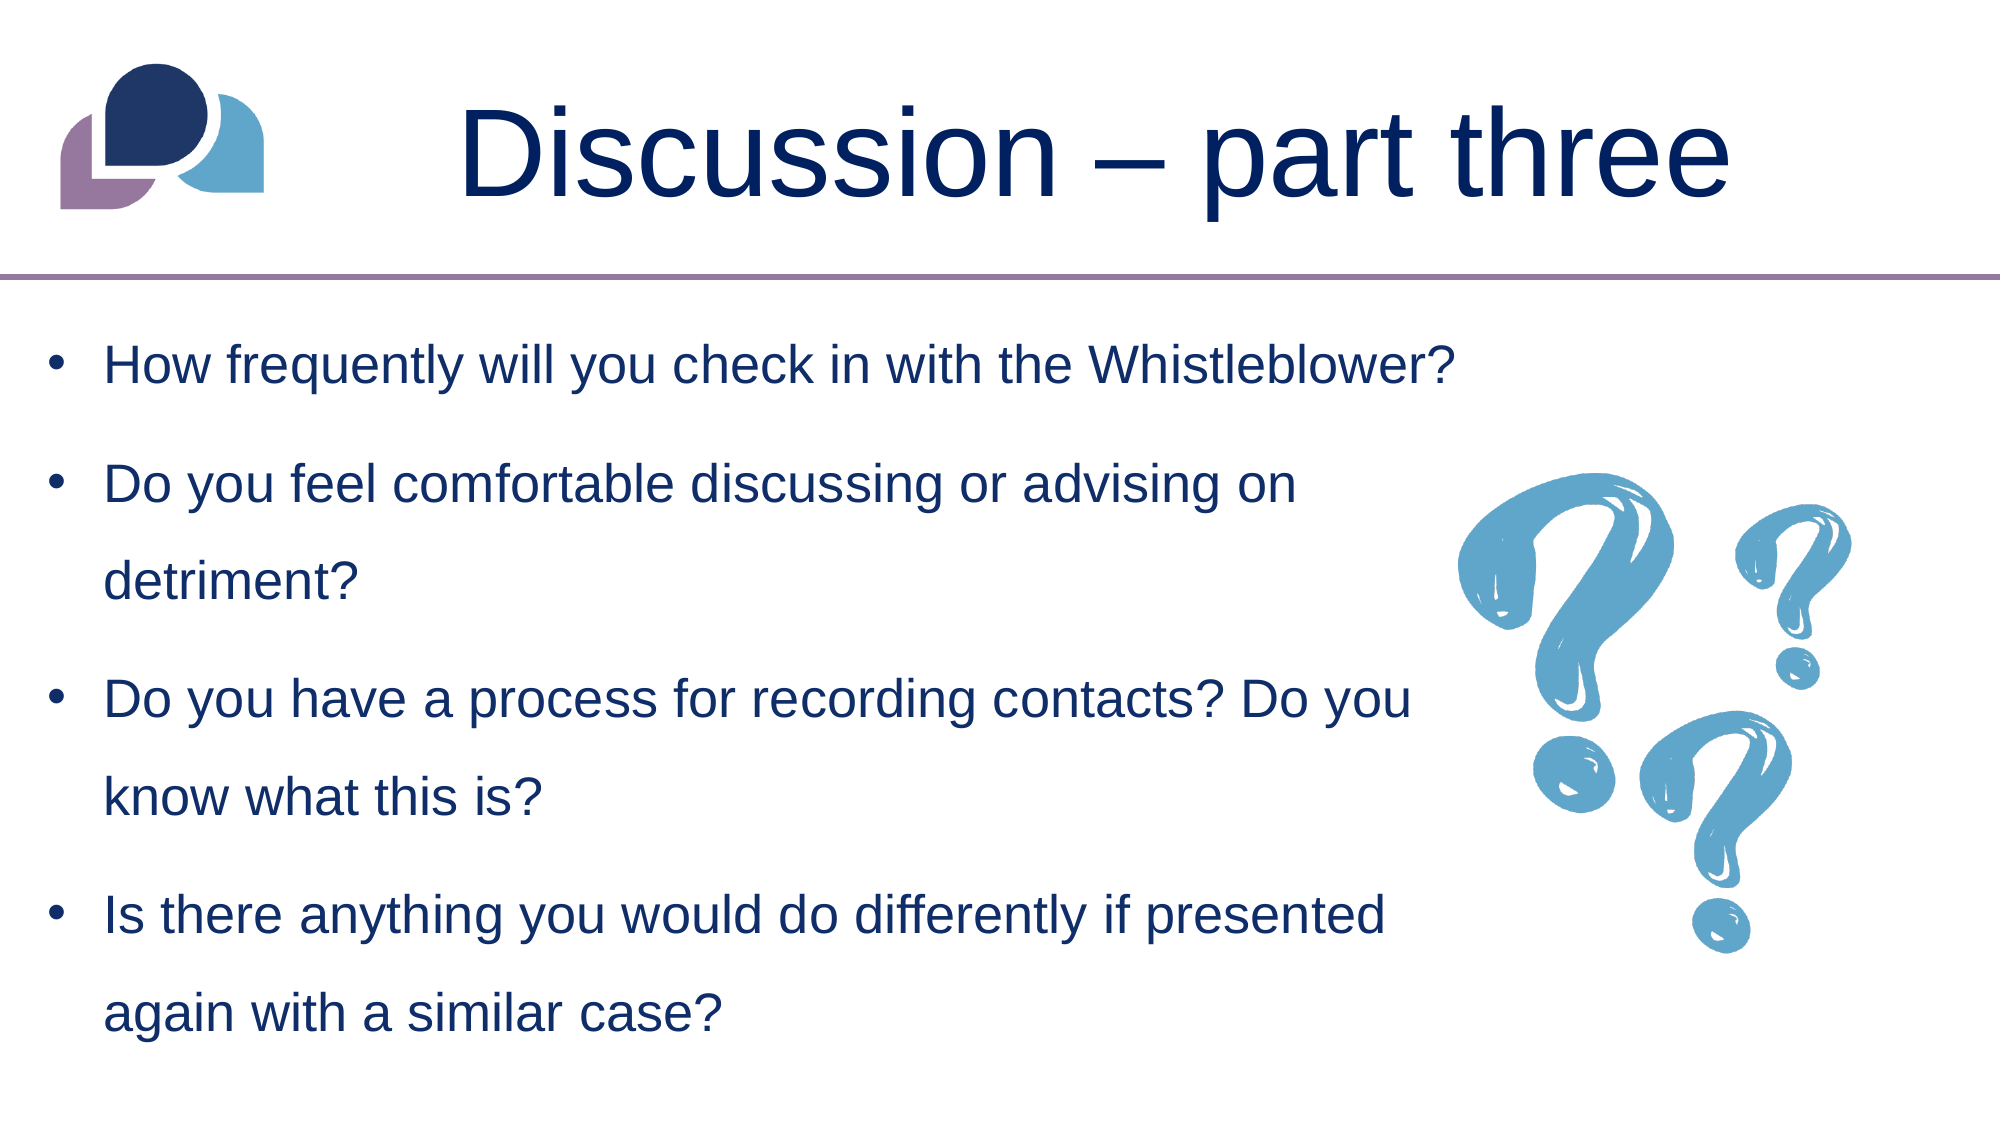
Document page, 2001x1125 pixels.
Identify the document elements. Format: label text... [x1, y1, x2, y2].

title Discussion – part three [441, 44, 1942, 232]
subtitle How frequently will you check in with the Whistleblower? Do you feel comfortable discussing or advising on detriment? Do you have a process for recording contacts? Do you know what this is? Is there anything you would do differently if presented again with a similar case? [32, 289, 1484, 1125]
picture [1376, 394, 2000, 1018]
picture [58, 54, 268, 222]
